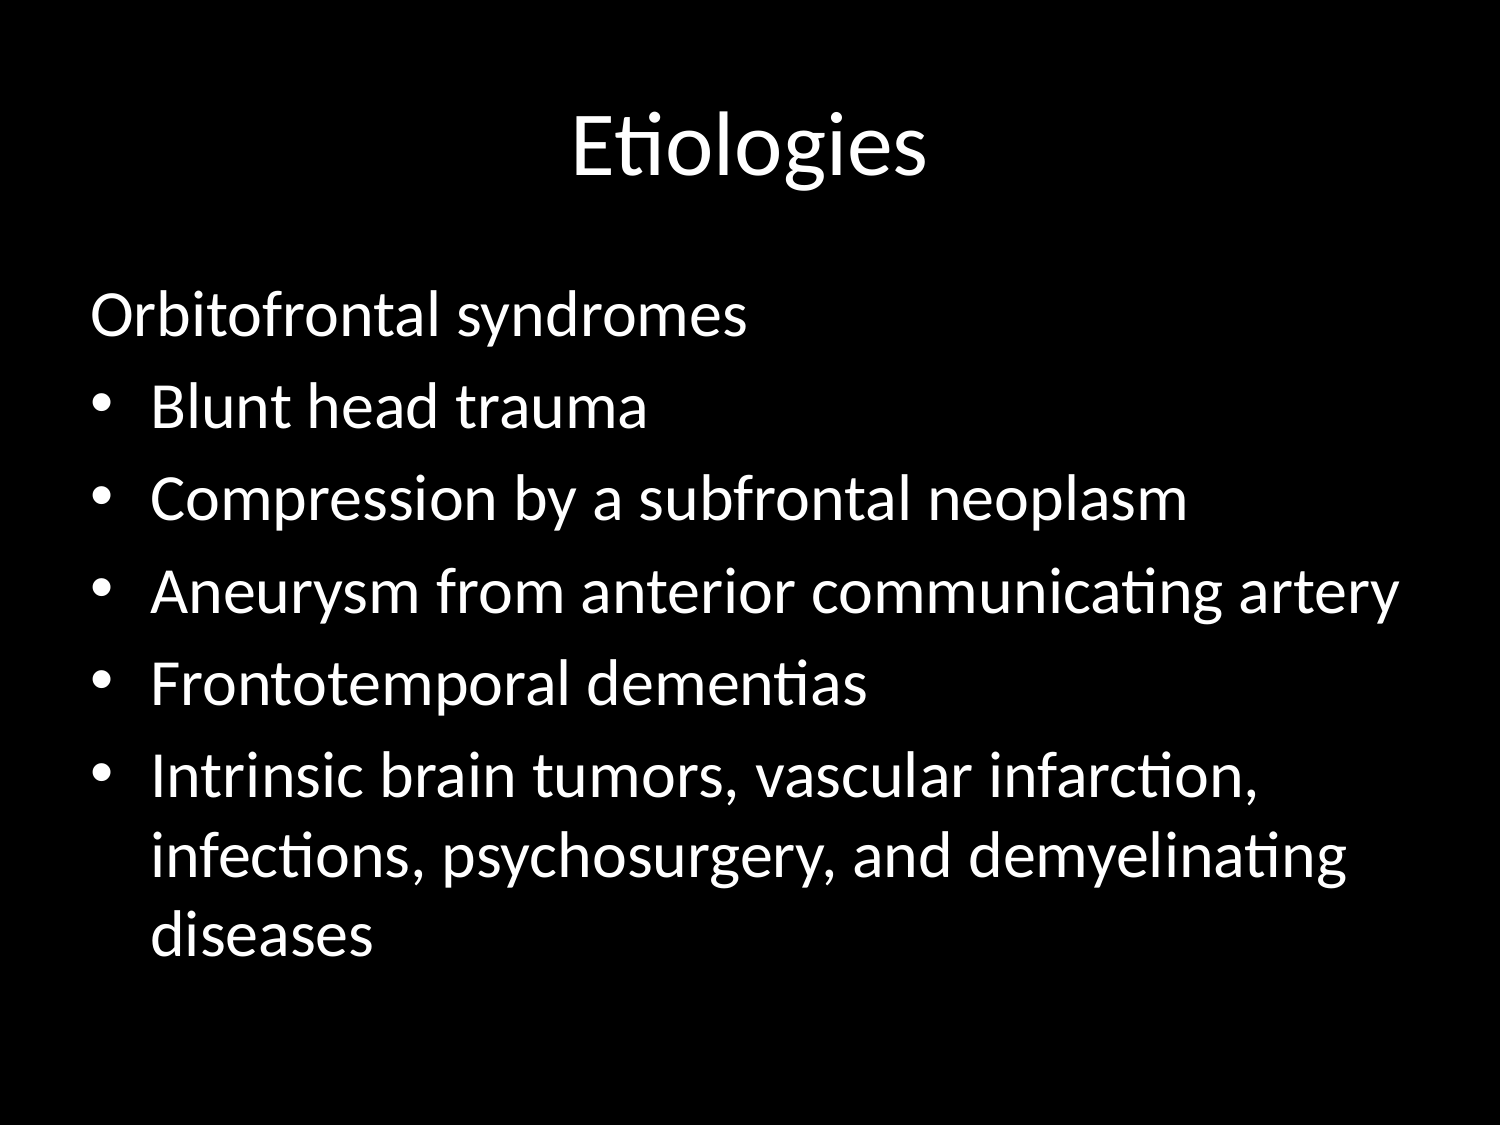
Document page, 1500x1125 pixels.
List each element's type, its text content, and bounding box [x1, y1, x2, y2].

title Etiologies [75, 45, 1425, 233]
list Orbitofrontal syndromes Blunt head trauma Compression by a subfrontal neoplasm Aneurysm from anterior communicating artery Frontotemporal dementias Intrinsic brain tumors, vascular infarction, infections, psychosurgery, and demyelinating diseases [75, 262, 1425, 1005]
